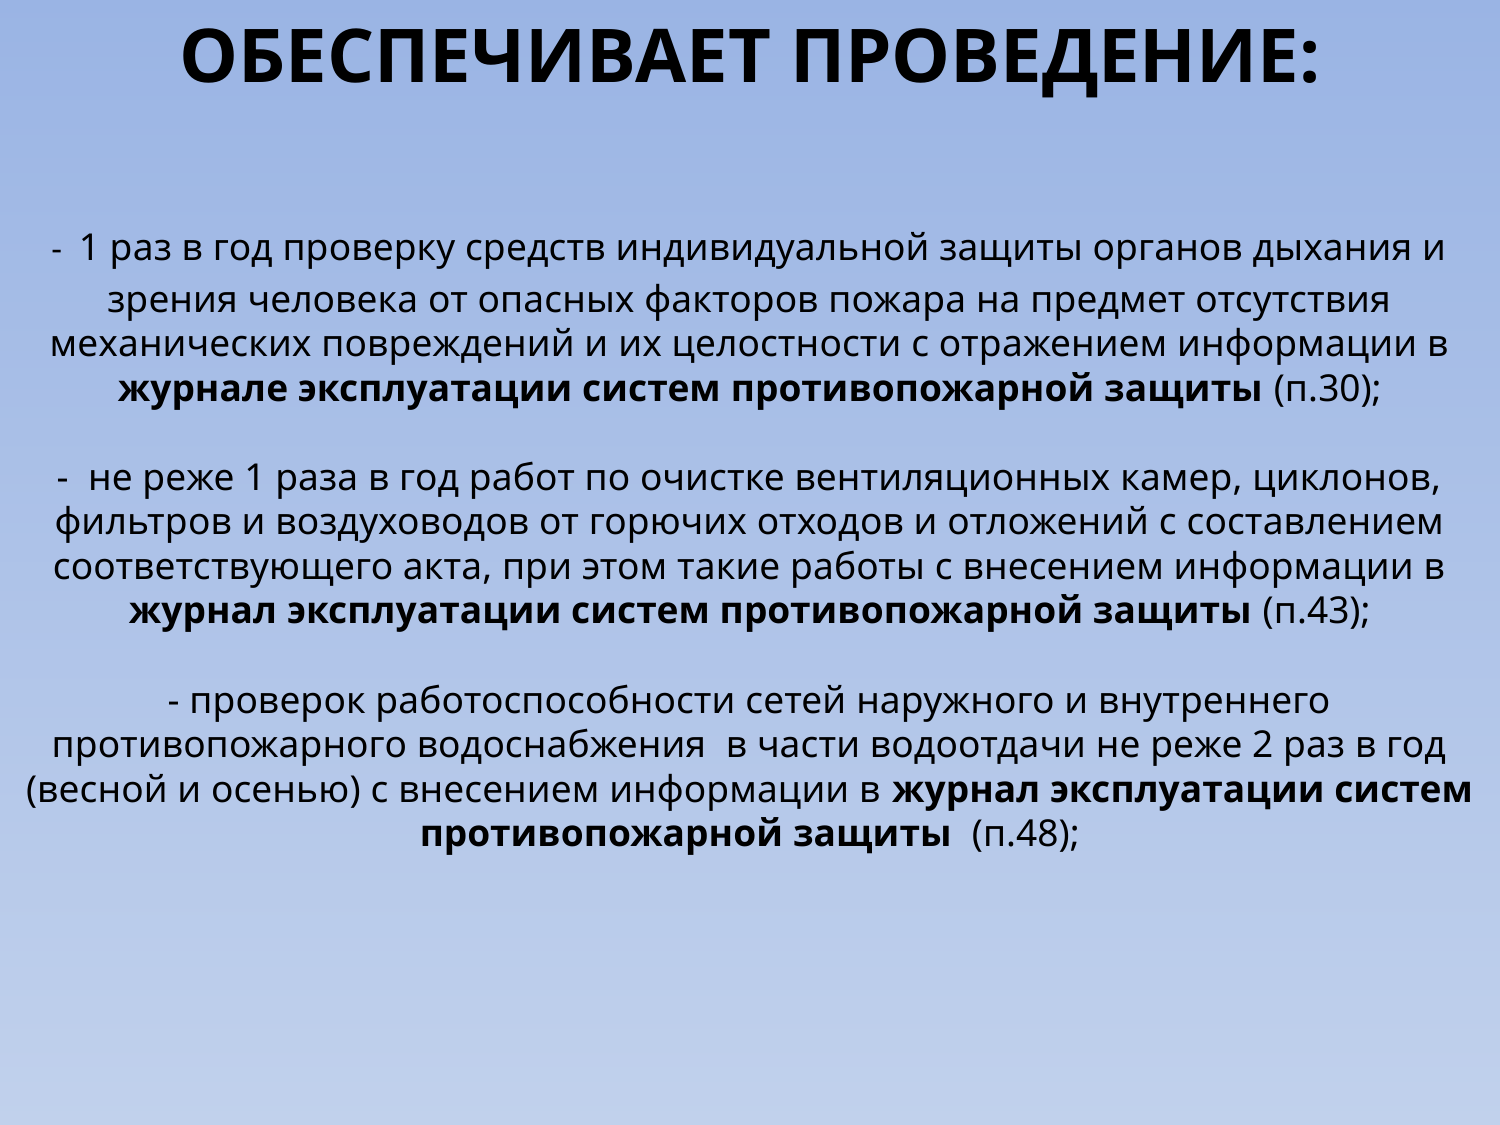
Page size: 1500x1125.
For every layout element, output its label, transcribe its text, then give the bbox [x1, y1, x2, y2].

title ОБЕСПЕЧИВАЕТ ПРОВЕДЕНИЕ: - 1 раз в год проверку средств индивидуальной защиты органов дыхания и зрения человека от опасных факторов пожара на предмет отсутствия механических повреждений и их целостности с отражением информации в журнале эксплуатации систем противопожарной защиты (п.30); - не реже 1 раза в год работ по очистке вентиляционных камер, циклонов, фильтров и воздуховодов от горючих отходов и отложений с составлением соответствующего акта, при этом такие работы с внесением информации в журнал эксплуатации систем противопожарной защиты (п.43); - проверок работоспособности сетей наружного и внутреннего противопожарного водоснабжения в части водоотдачи не реже 2 раз в год (весной и осенью) с внесением информации в журнал эксплуатации систем противопожарной защиты (п.48); [0, 0, 1500, 1125]
